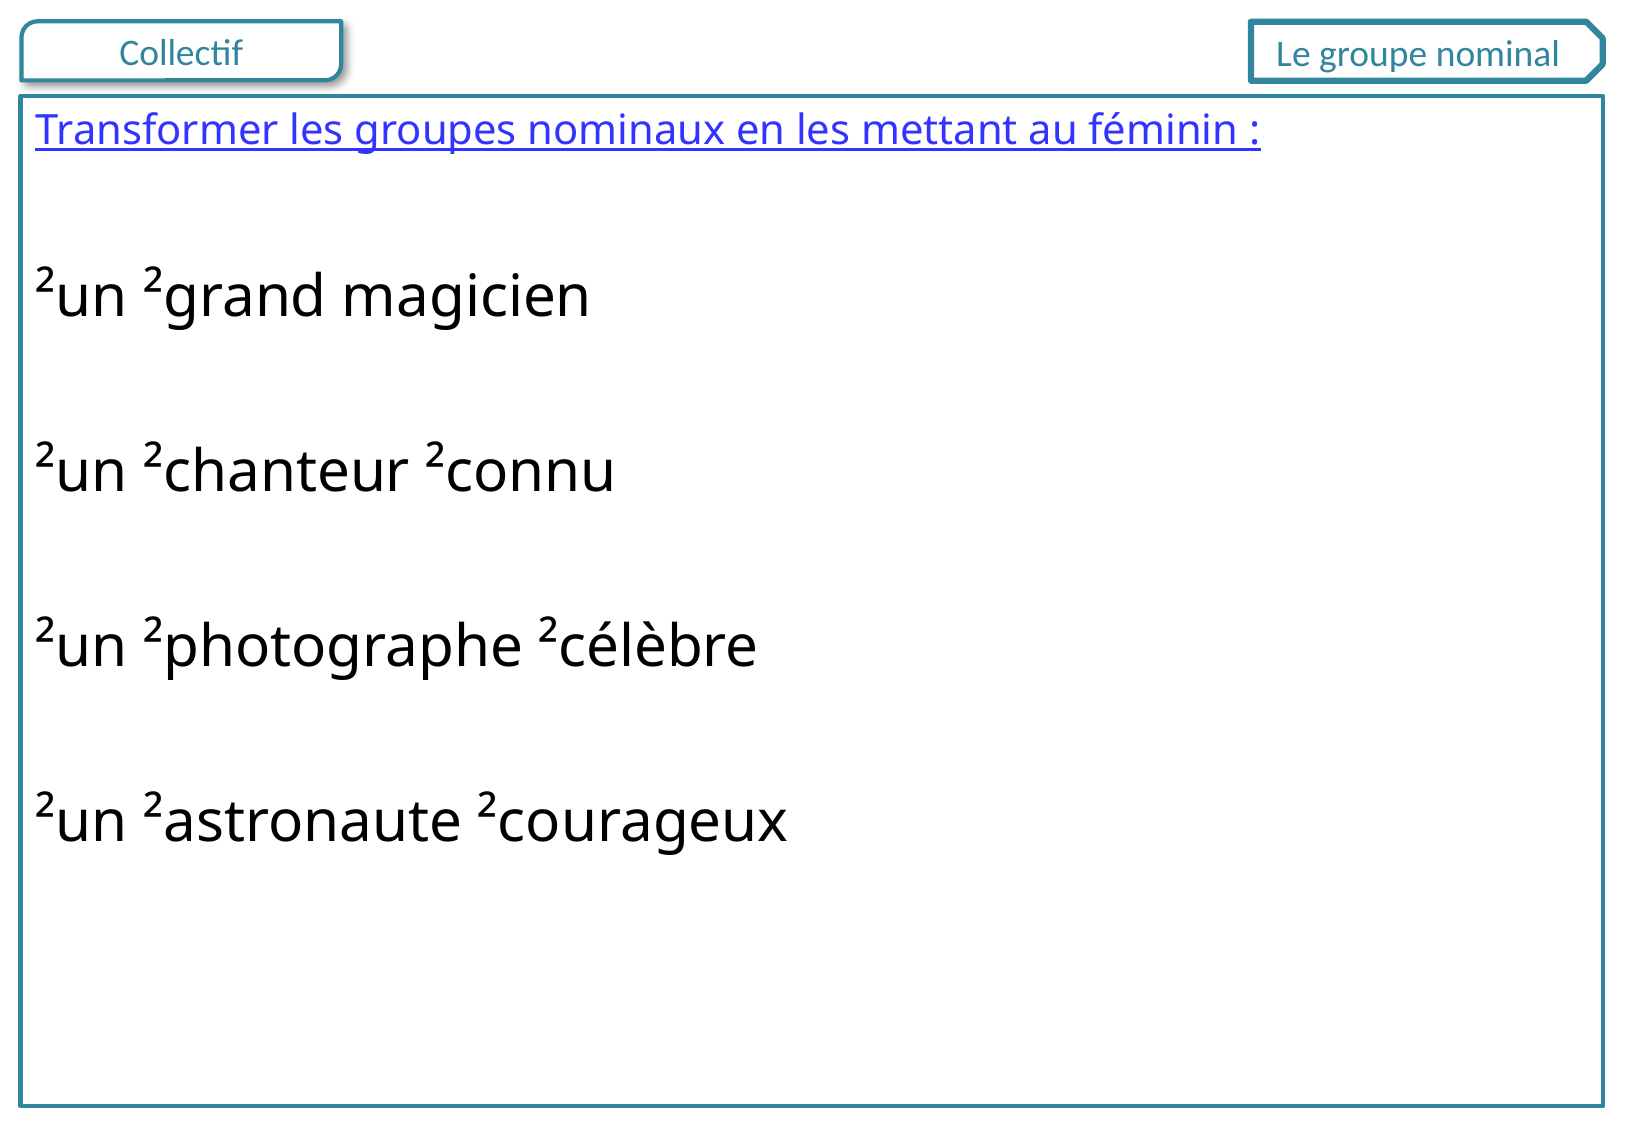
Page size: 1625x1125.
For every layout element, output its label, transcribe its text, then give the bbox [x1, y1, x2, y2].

list Transformer les groupes nominaux en les mettant au féminin : ²un ²grand magicien ²un ²chanteur ²connu ²un ²photographe ²célèbre ²un ²astronaute ²courageux [18, 94, 1605, 1108]
list Le groupe nominal [1251, 21, 1585, 81]
